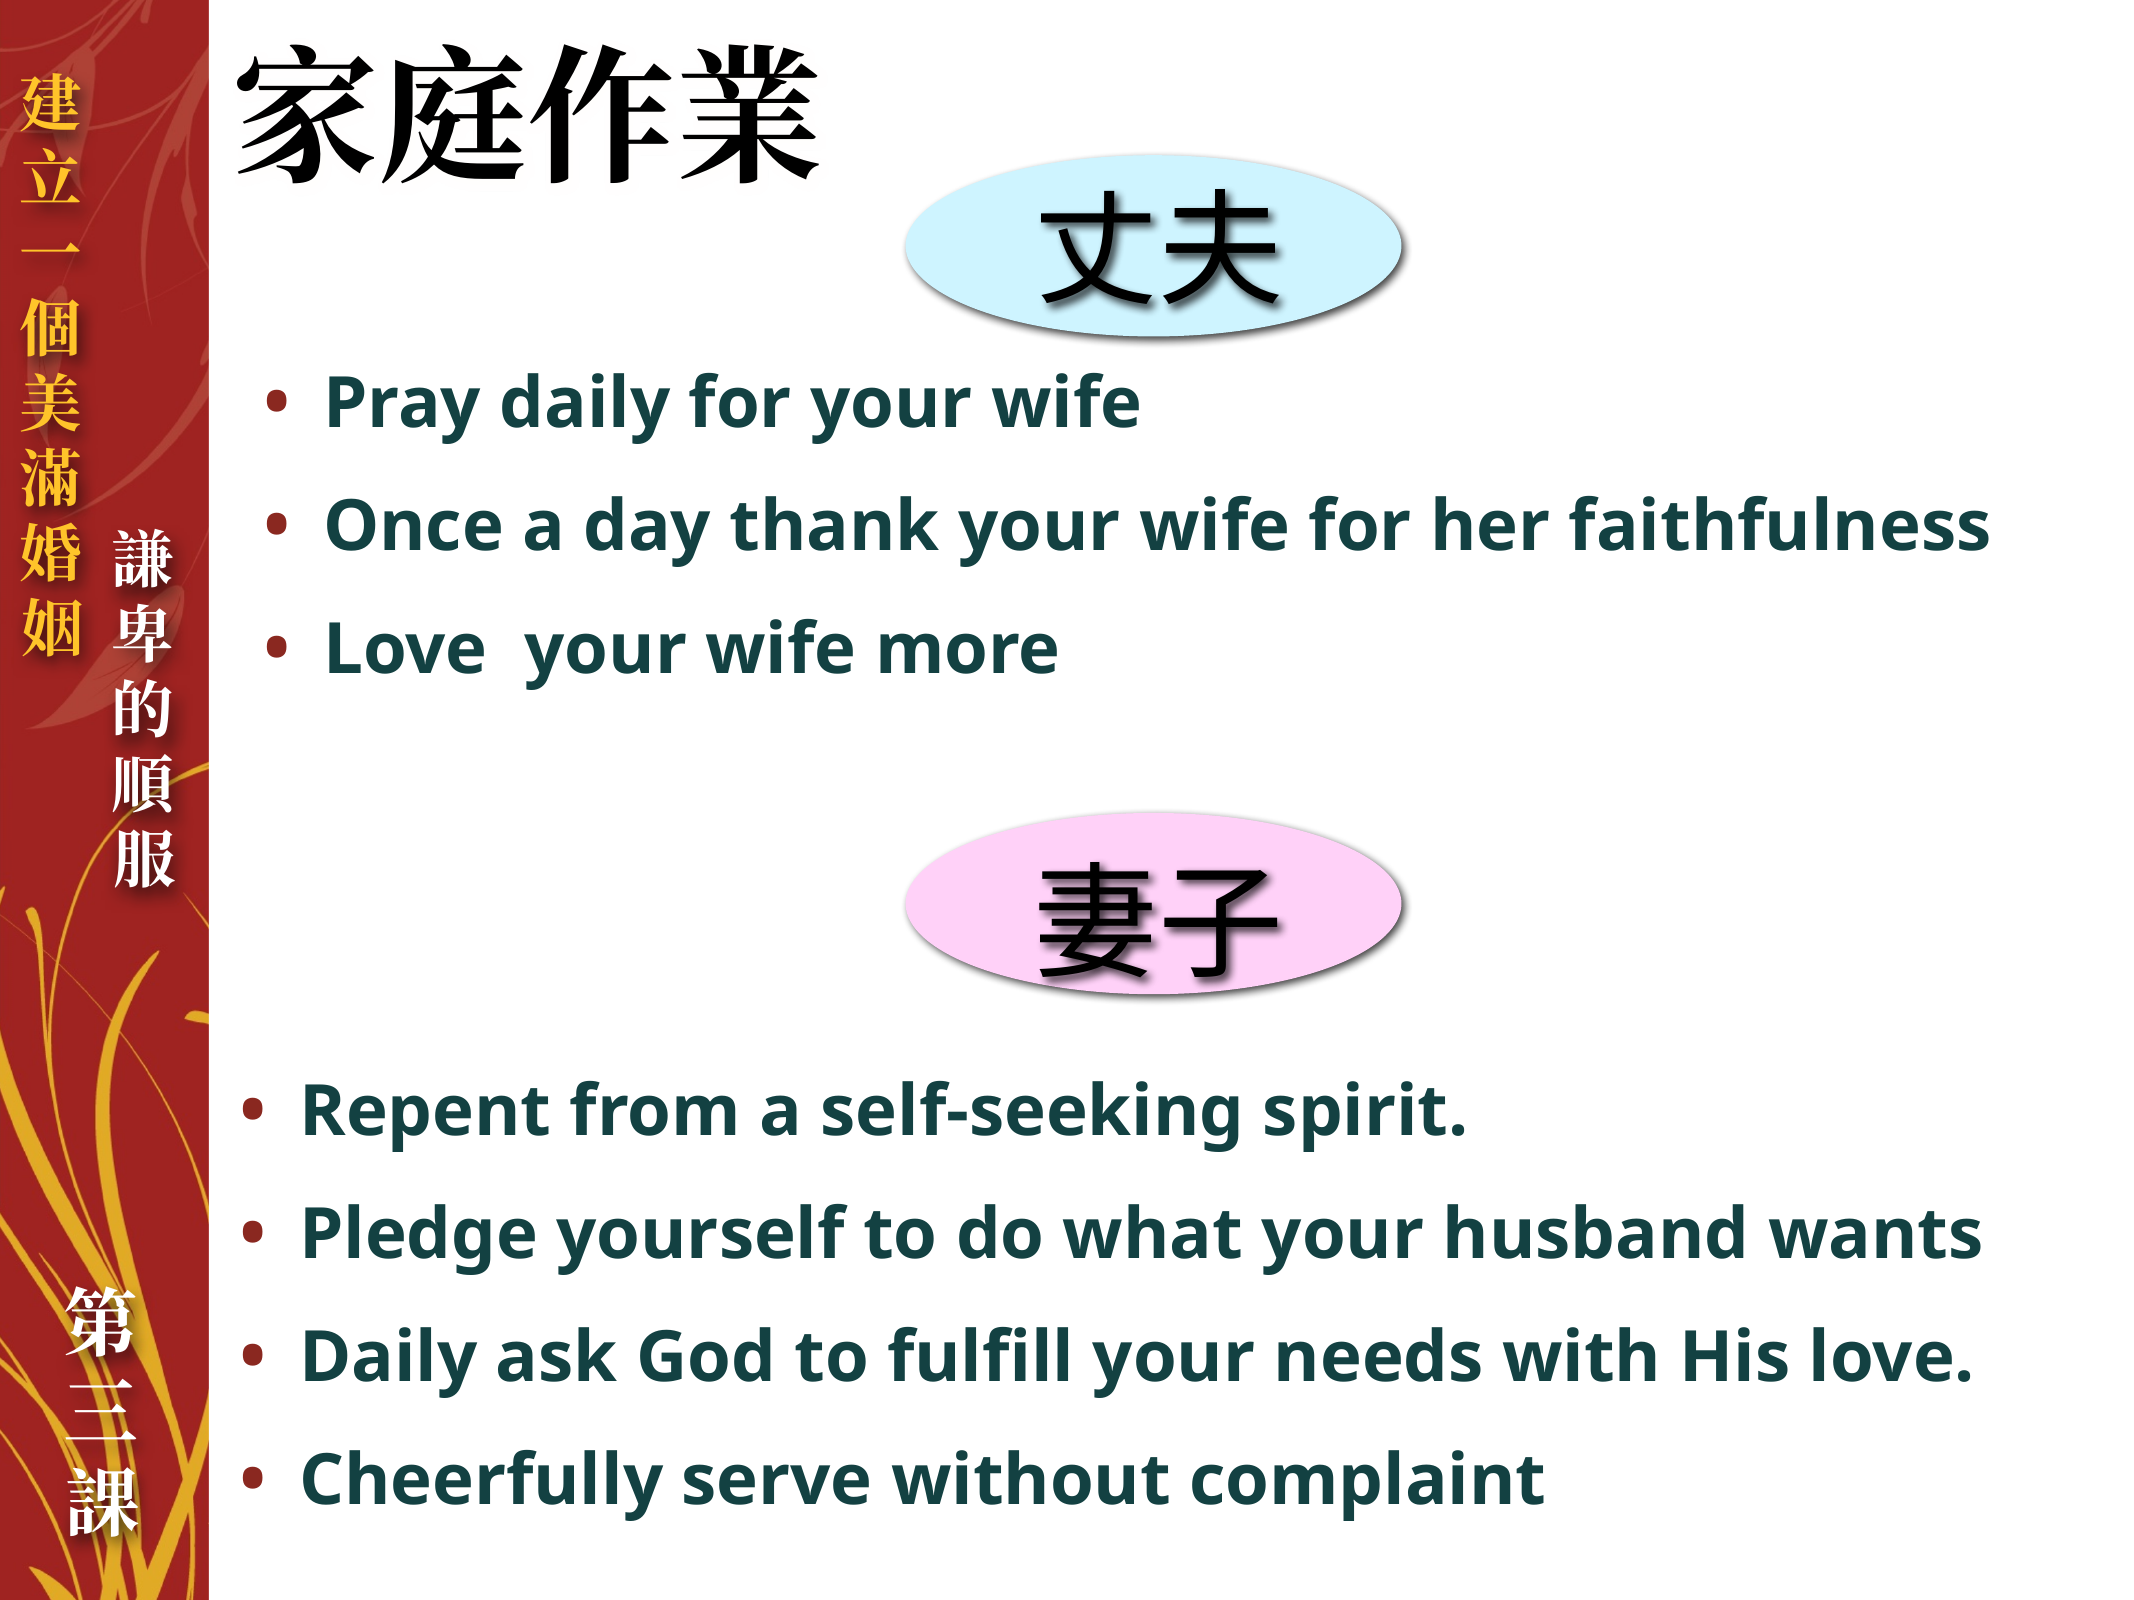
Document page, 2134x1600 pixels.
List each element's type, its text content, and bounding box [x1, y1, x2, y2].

list Pray daily for your wife Once a day thank your wife for her faithfulness Love your wife more [251, 349, 2056, 754]
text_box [905, 812, 1402, 995]
title 家庭作業 [230, 1, 1572, 222]
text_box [905, 154, 1402, 337]
text_box Repent from a self-seeking spirit. Pledge yourself to do what your husband wants Daily ask God to fulfill your needs with His love. Cheerfully serve without complaint [228, 1058, 1994, 1527]
picture [0, 0, 208, 1600]
